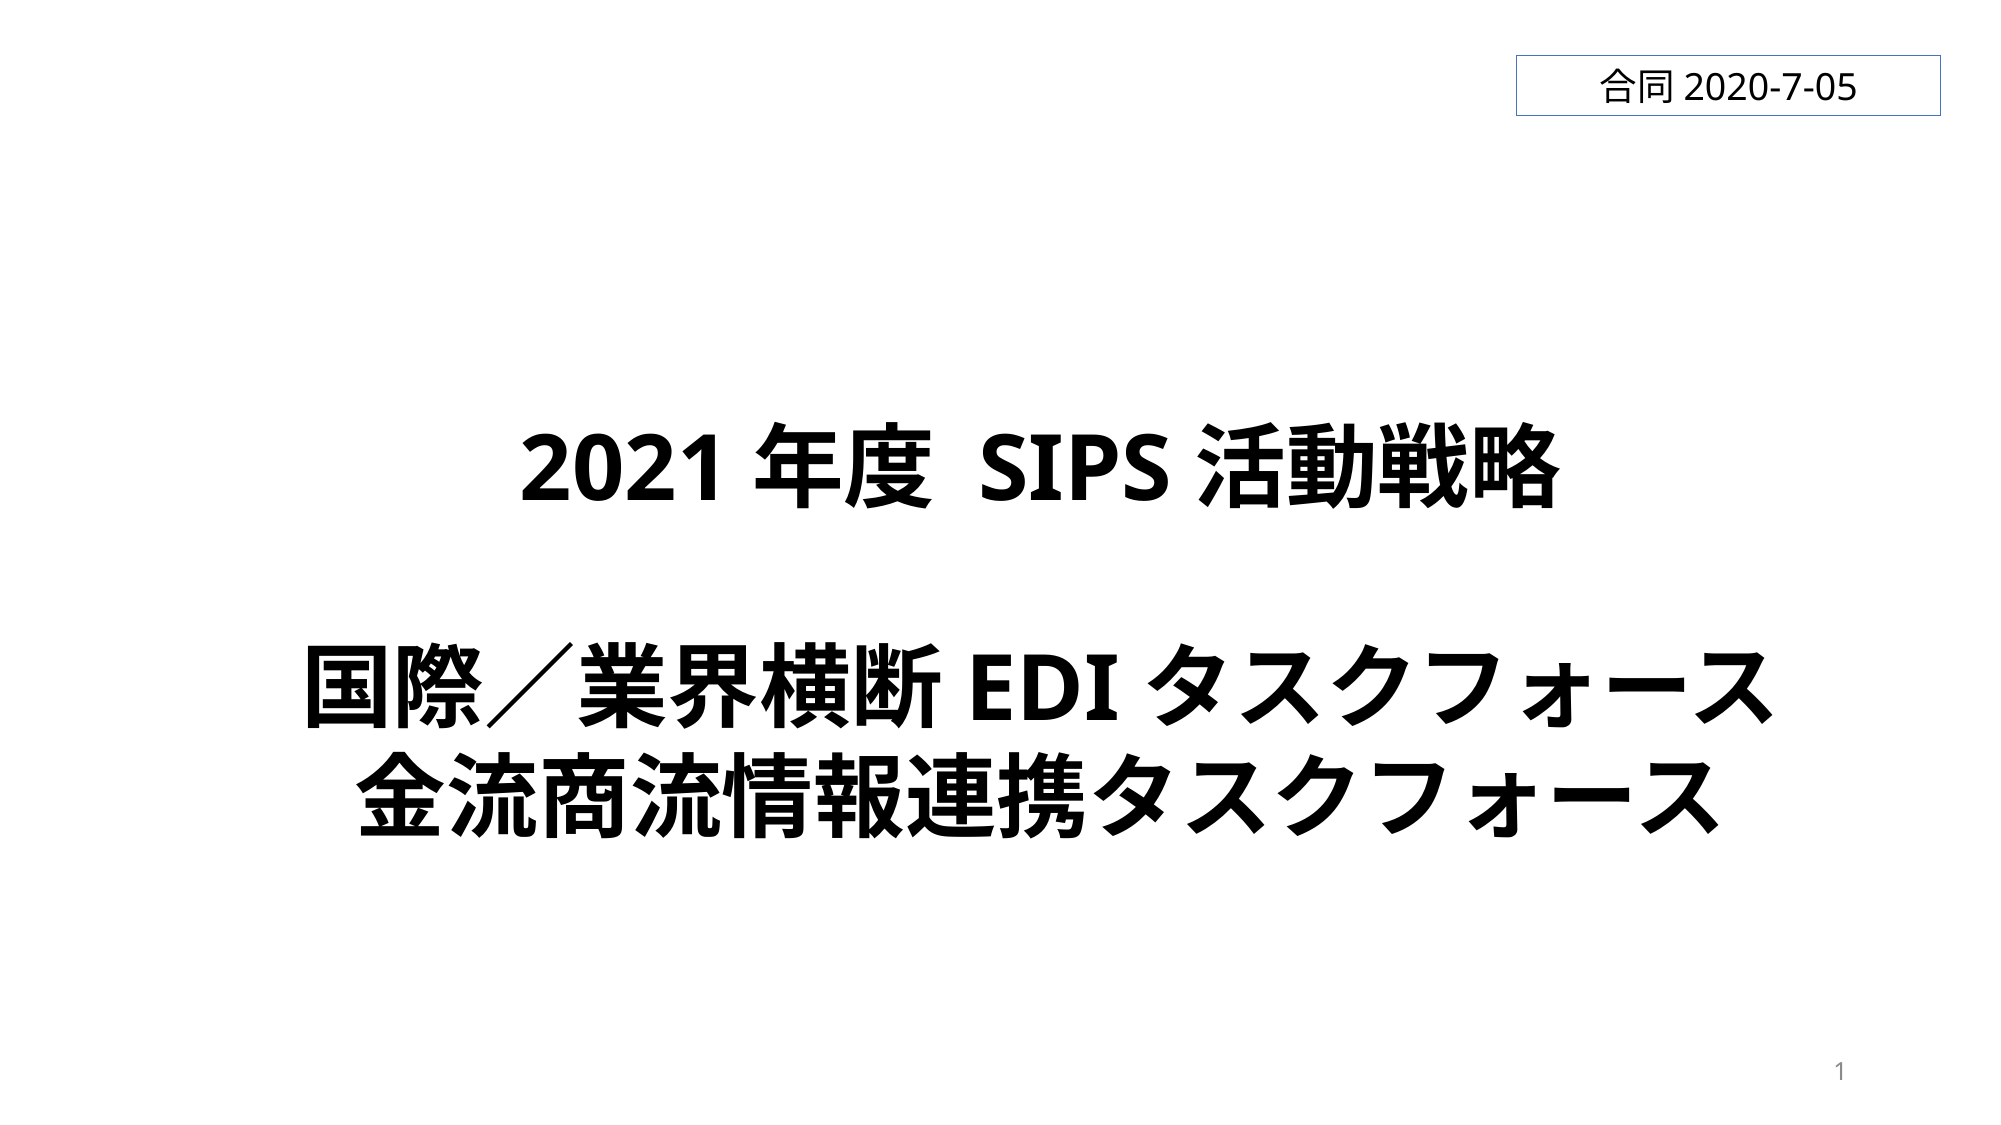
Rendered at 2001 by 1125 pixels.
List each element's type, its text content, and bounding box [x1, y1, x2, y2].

slide_number 1 [1412, 1042, 1863, 1103]
text_box 2021年度 SIPS活動戦略 国際／業界横断EDIタスクフォース 金流商流情報連携タスクフォース [219, 401, 1863, 856]
text_box 合同2020-7-05 [1516, 55, 1941, 116]
